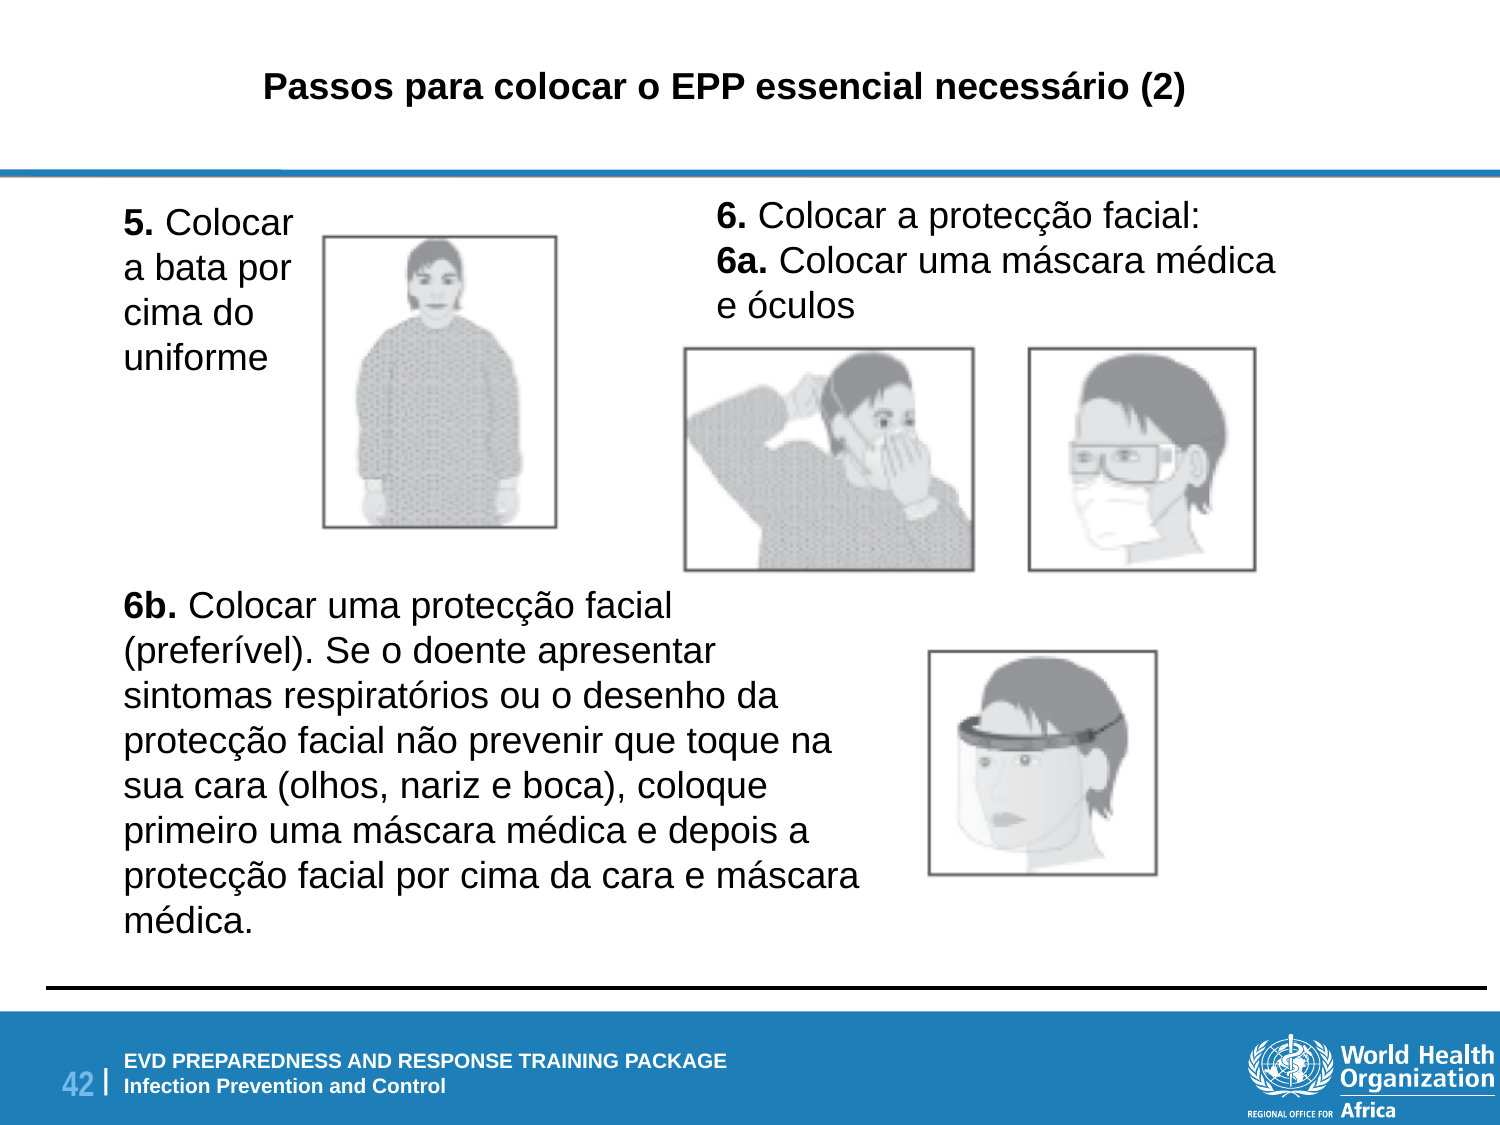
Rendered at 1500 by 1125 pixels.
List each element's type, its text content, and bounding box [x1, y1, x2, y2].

text_box 5. Colocar a bata por cima do uniforme [109, 191, 313, 386]
picture [313, 226, 569, 538]
text_box Passos para colocar o EPP essencial necessário (2) [248, 54, 1202, 115]
text_box 6. Colocar a protecção facial: 6a. Colocar uma máscara médica e óculos [702, 184, 1299, 333]
text_box 6b. Colocar uma protecção facial (preferível). Se o doente apresentar sintomas respiratórios ou o desenho da protecção facial não prevenir que toque na sua cara (olhos, nariz e boca), coloque primeiro uma máscara médica e depois a protecção facial por cima da cara e máscara médica. [109, 574, 888, 948]
picture [920, 641, 1168, 882]
picture [678, 342, 1262, 578]
